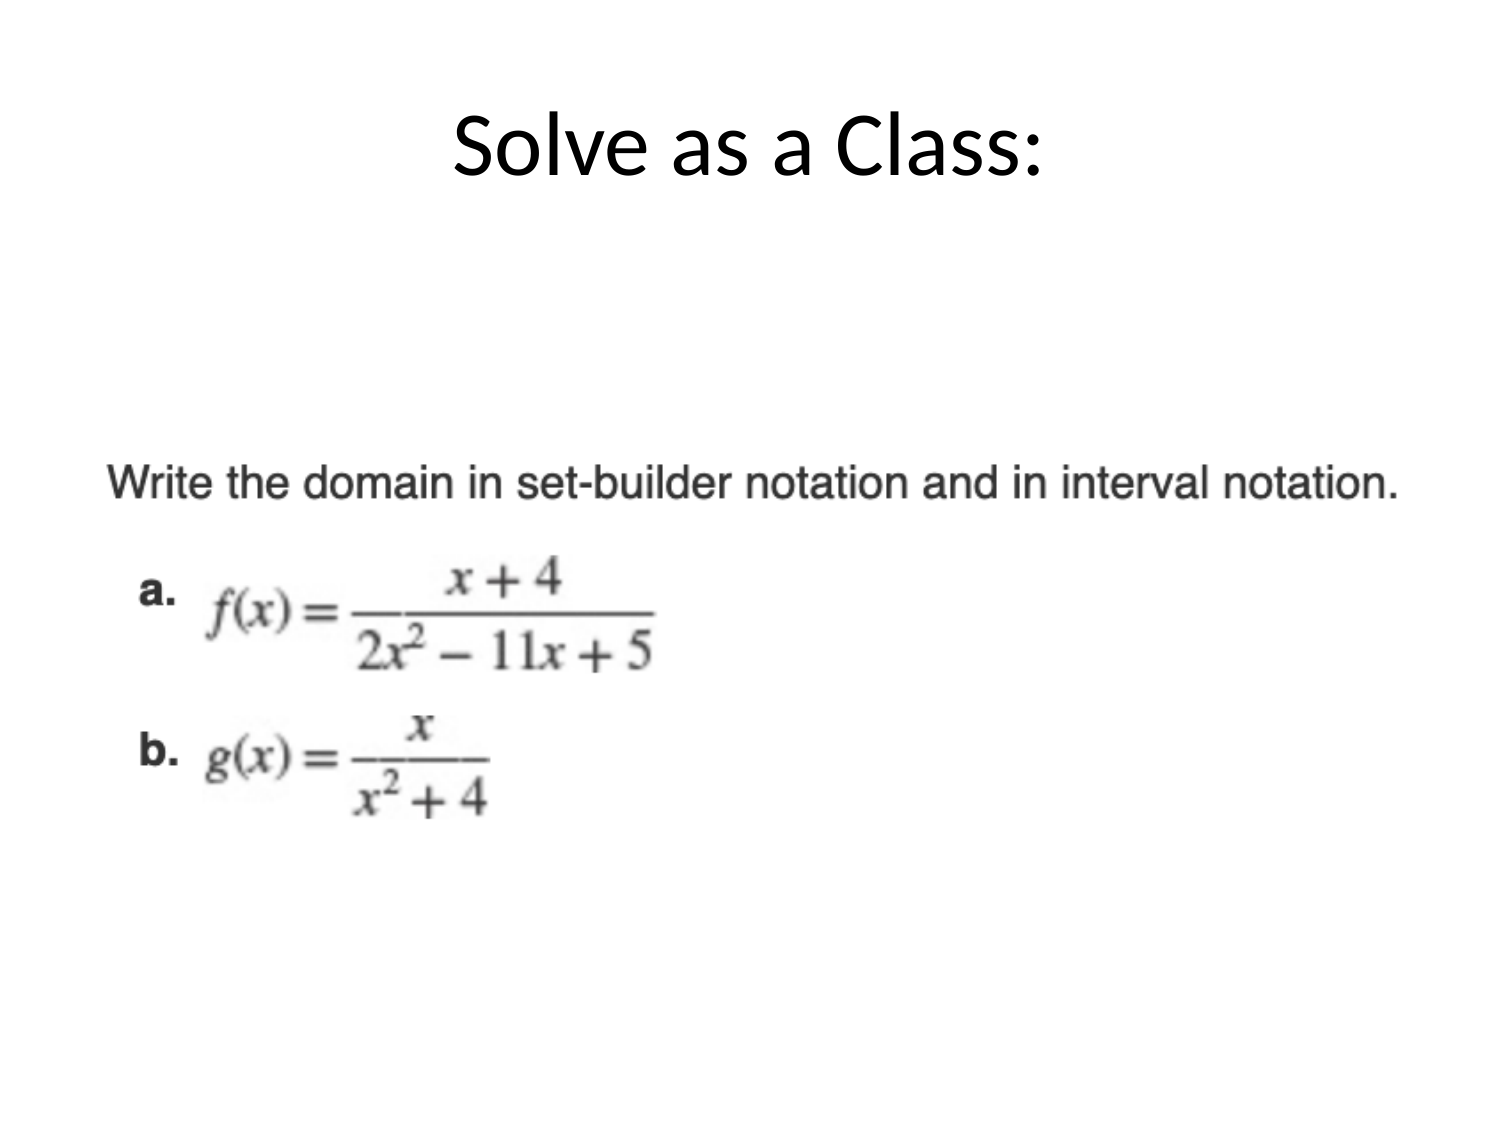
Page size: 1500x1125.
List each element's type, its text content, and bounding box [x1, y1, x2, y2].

title Solve as a Class: [75, 45, 1425, 233]
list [74, 262, 1426, 1006]
